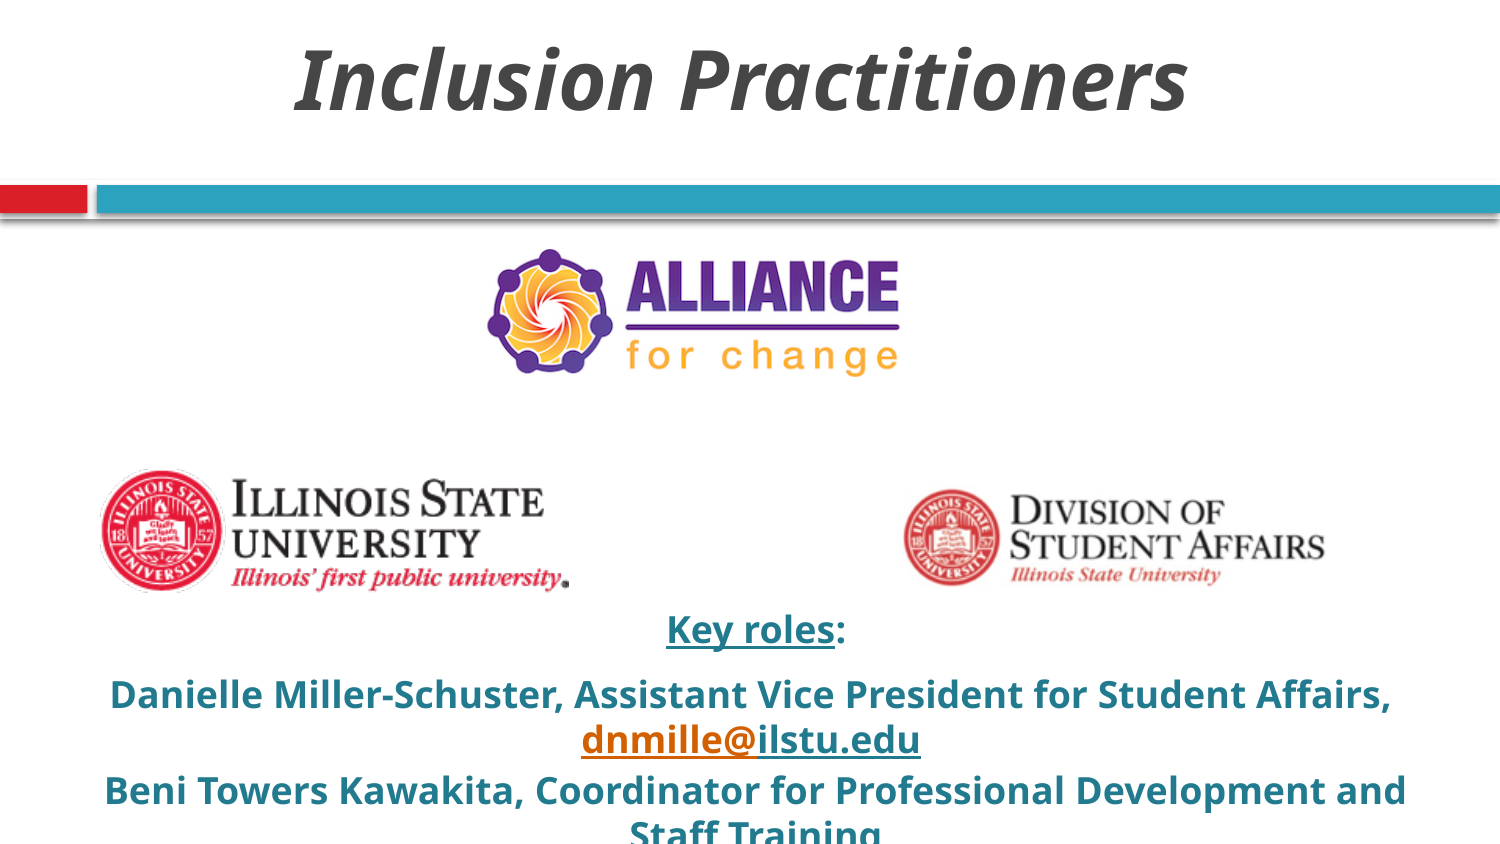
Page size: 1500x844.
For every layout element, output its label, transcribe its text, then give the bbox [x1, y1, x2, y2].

title Inclusion Practitioners [50, 19, 1438, 135]
picture [162, 246, 1226, 381]
picture [862, 446, 1355, 623]
text_box Key roles: Danielle Miller-Schuster, Assistant Vice President for Student Affairs, dnmille@ilstu.edu Beni Towers Kawakita, Coordinator for Professional Development and Staff Training [49, 598, 1463, 844]
picture [99, 468, 569, 595]
